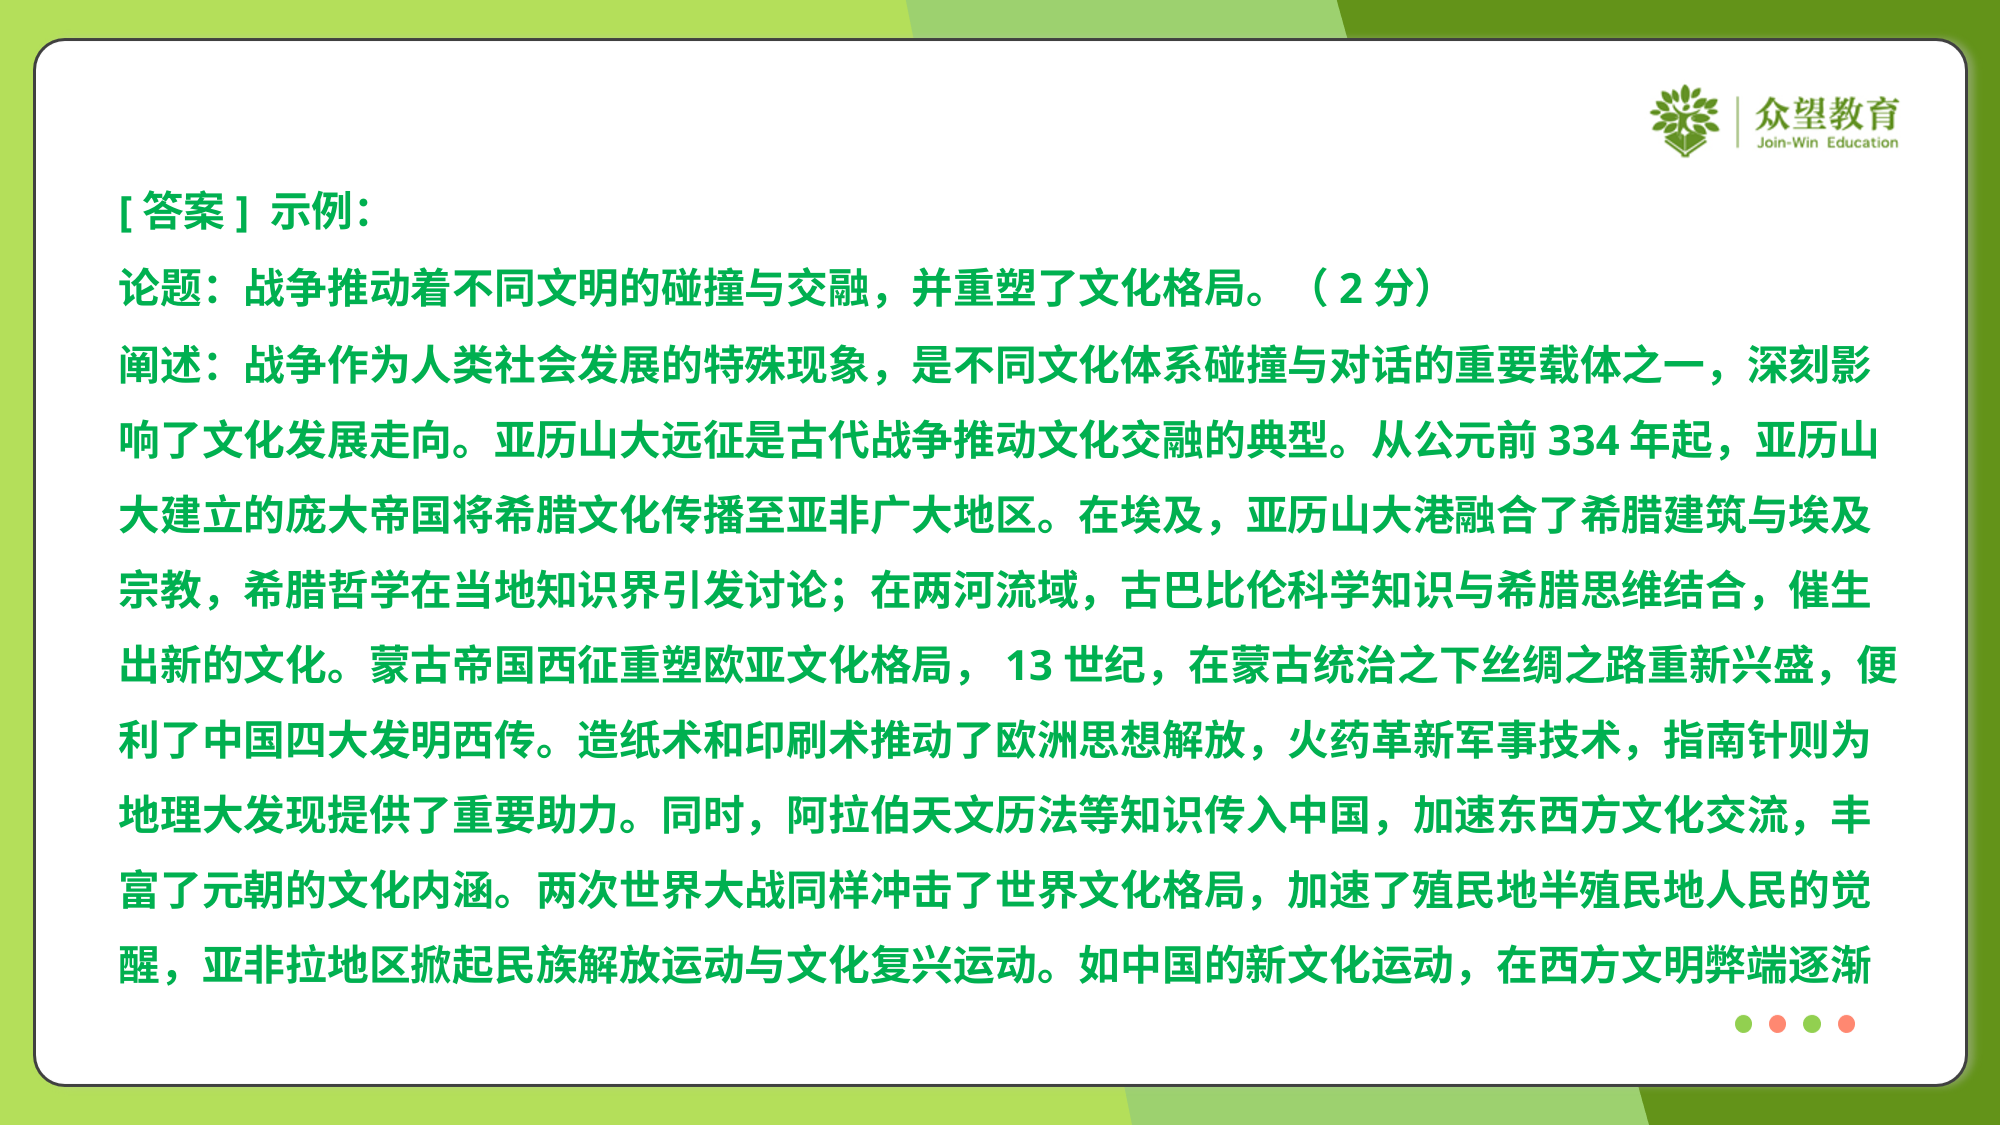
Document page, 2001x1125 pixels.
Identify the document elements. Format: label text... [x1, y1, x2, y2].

picture [0, 0, 2000, 1125]
text_box [答案] 示例： 论题：战争推动着不同文明的碰撞与交融，并重塑了文化格局。（2分） 阐述：战争作为人类社会发展的特殊现象，是不同文化体系碰撞与对话的重要载体之一，深刻影 响了文化发展走向。亚历山大远征是古代战争推动文化交融的典型。从公元前334年起，亚历山 大建立的庞大帝国将希腊文化传播至亚非广大地区。在埃及，亚历山大港融合了希腊建筑与埃及 宗教，希腊哲学在当地知识界引发讨论；在两河流域，古巴比伦科学知识与希腊思维结合，催生 出新的文化。蒙古帝国西征重塑欧亚文化格局，13世纪，在蒙古统治之下丝绸之路重新兴盛，便 利了中国四大发明西传。造纸术和印刷术推动了欧洲思想解放，火药革新军事技术，指南针则为 地理大发现提供了重要助力。同时，阿拉伯天文历法等知识传入中国，加速东西方文化交流，丰 富了元朝的文化内涵。两次世界大战同样冲击了世界文化格局，加速了殖民地半殖民地人民的觉 醒，亚非拉地区掀起民族解放运动与文化复兴运动。如中国的新文化运动，在西方文明弊端逐渐 [118, 159, 1883, 989]
